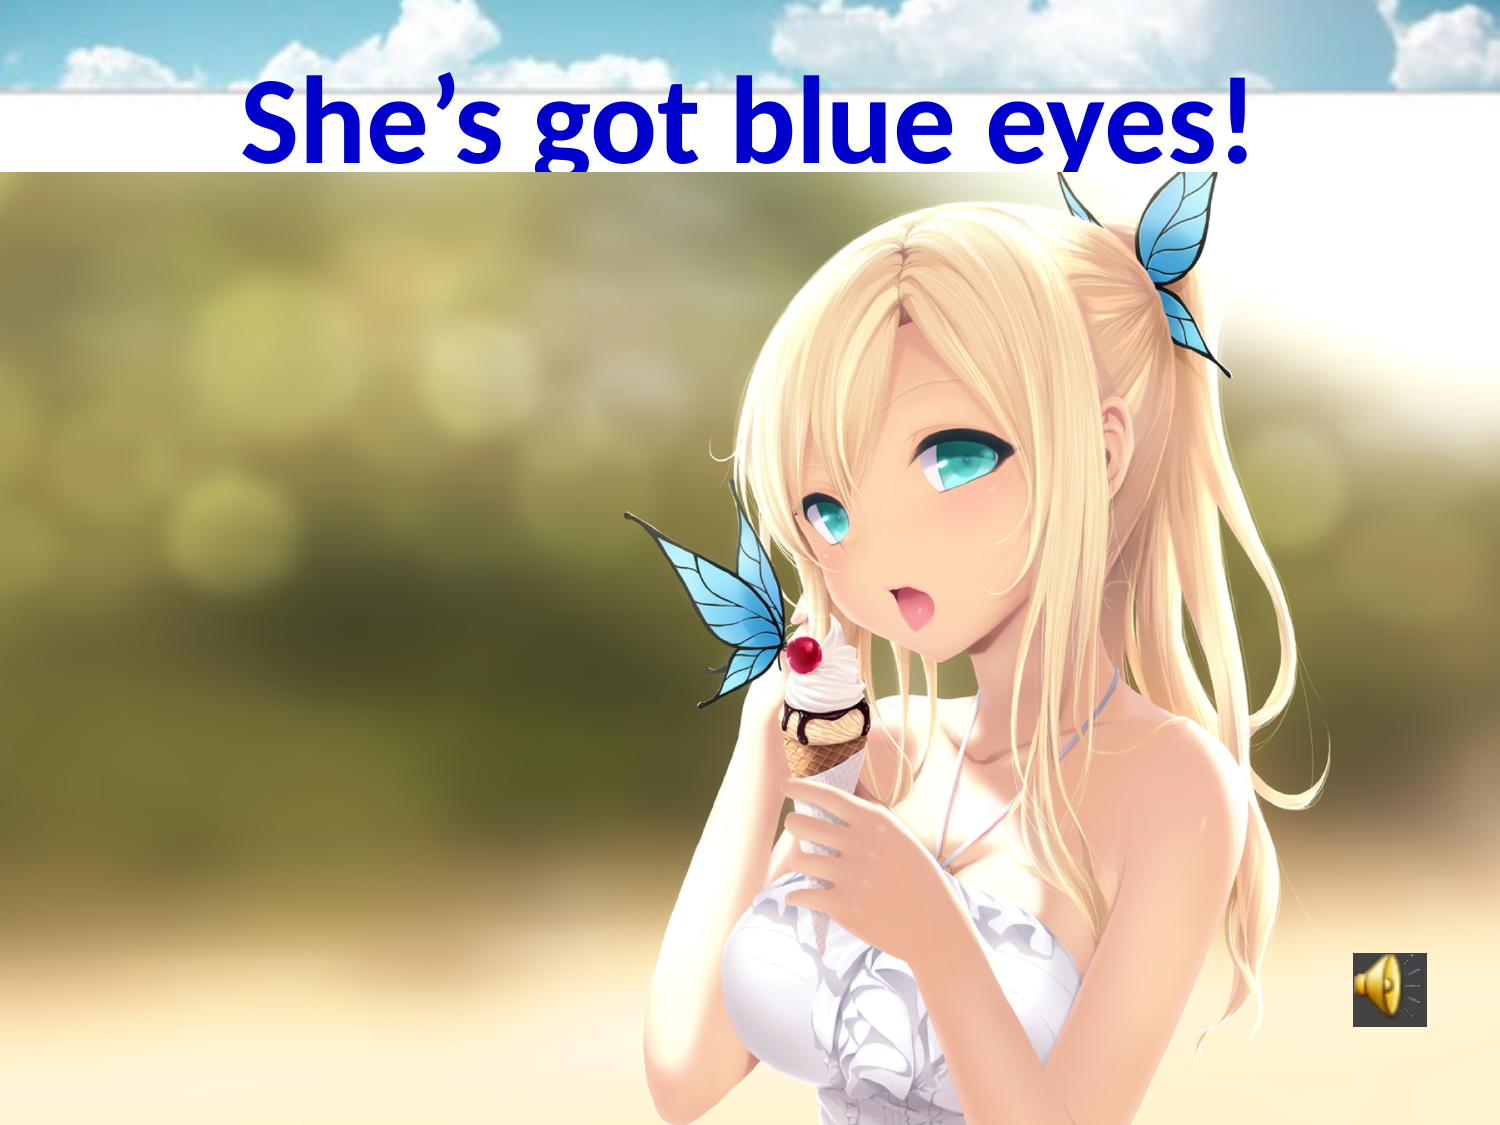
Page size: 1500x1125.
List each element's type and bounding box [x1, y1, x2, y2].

list [0, 0, 1500, 172]
picture [0, 172, 1500, 1125]
